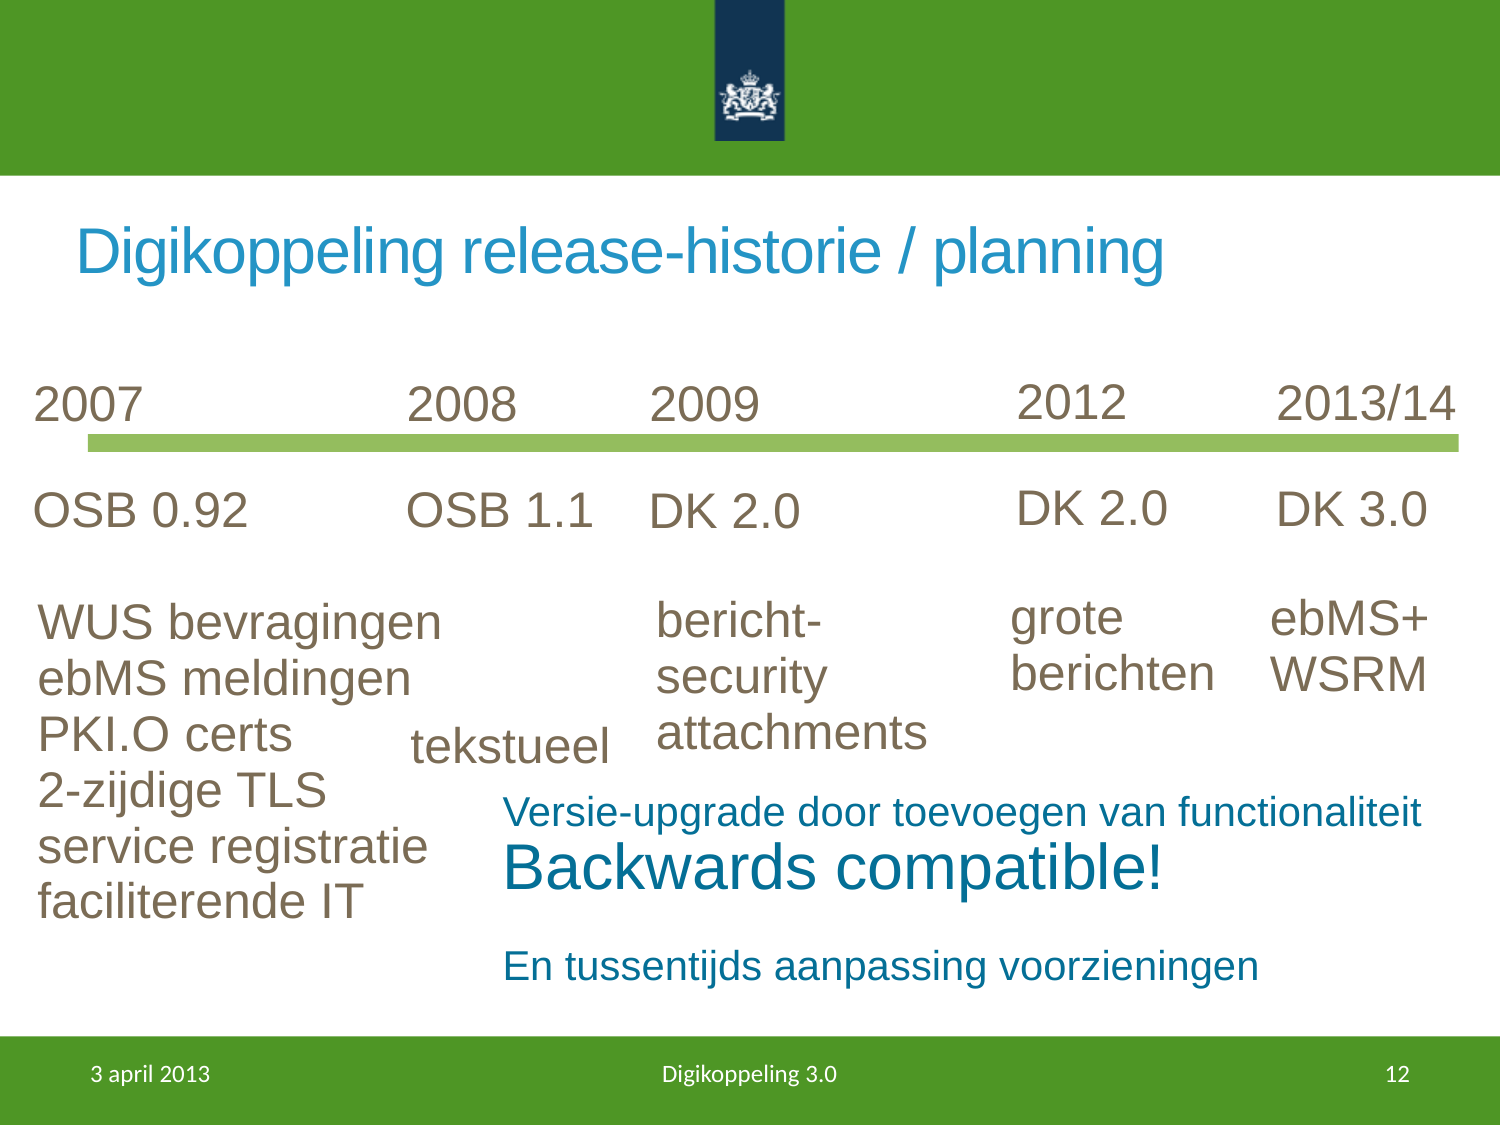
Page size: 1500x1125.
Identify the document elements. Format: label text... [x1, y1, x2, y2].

text_box 2009 [634, 366, 876, 437]
text_box 2007 [18, 366, 276, 437]
text_box OSB 1.1 [390, 472, 610, 543]
text_box DK 2.0 [633, 472, 853, 544]
text_box DK 3.0 [1260, 471, 1480, 542]
picture [0, 0, 1500, 141]
text_box Versie-upgrade door toevoegen van functionaliteit Backwards compatible! En tussentijds aanpassing voorzieningen [487, 770, 1500, 1003]
text_box bericht- security attachments [641, 582, 1010, 765]
text_box DK 2.0 [1000, 470, 1220, 541]
text_box 2008 [391, 366, 634, 437]
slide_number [75, 1042, 425, 1103]
text_box ebMS+ WSRM [1255, 580, 1500, 763]
text_box tekstueel [395, 708, 717, 780]
title Digikoppeling release-historie / planning [60, 202, 1348, 296]
text_box 2013/14 [1261, 365, 1467, 436]
text_box WUS bevragingen ebMS meldingen PKI.O certs 2-zijdige TLS service registratie faciliterende IT [22, 584, 458, 934]
footer Digikoppeling 3.0 [512, 1042, 988, 1103]
text_box grote berichten [995, 578, 1365, 761]
text_box 2012 [1001, 364, 1207, 435]
text_box OSB 0.92 [17, 472, 264, 543]
slide_number 12 [1074, 1042, 1425, 1103]
